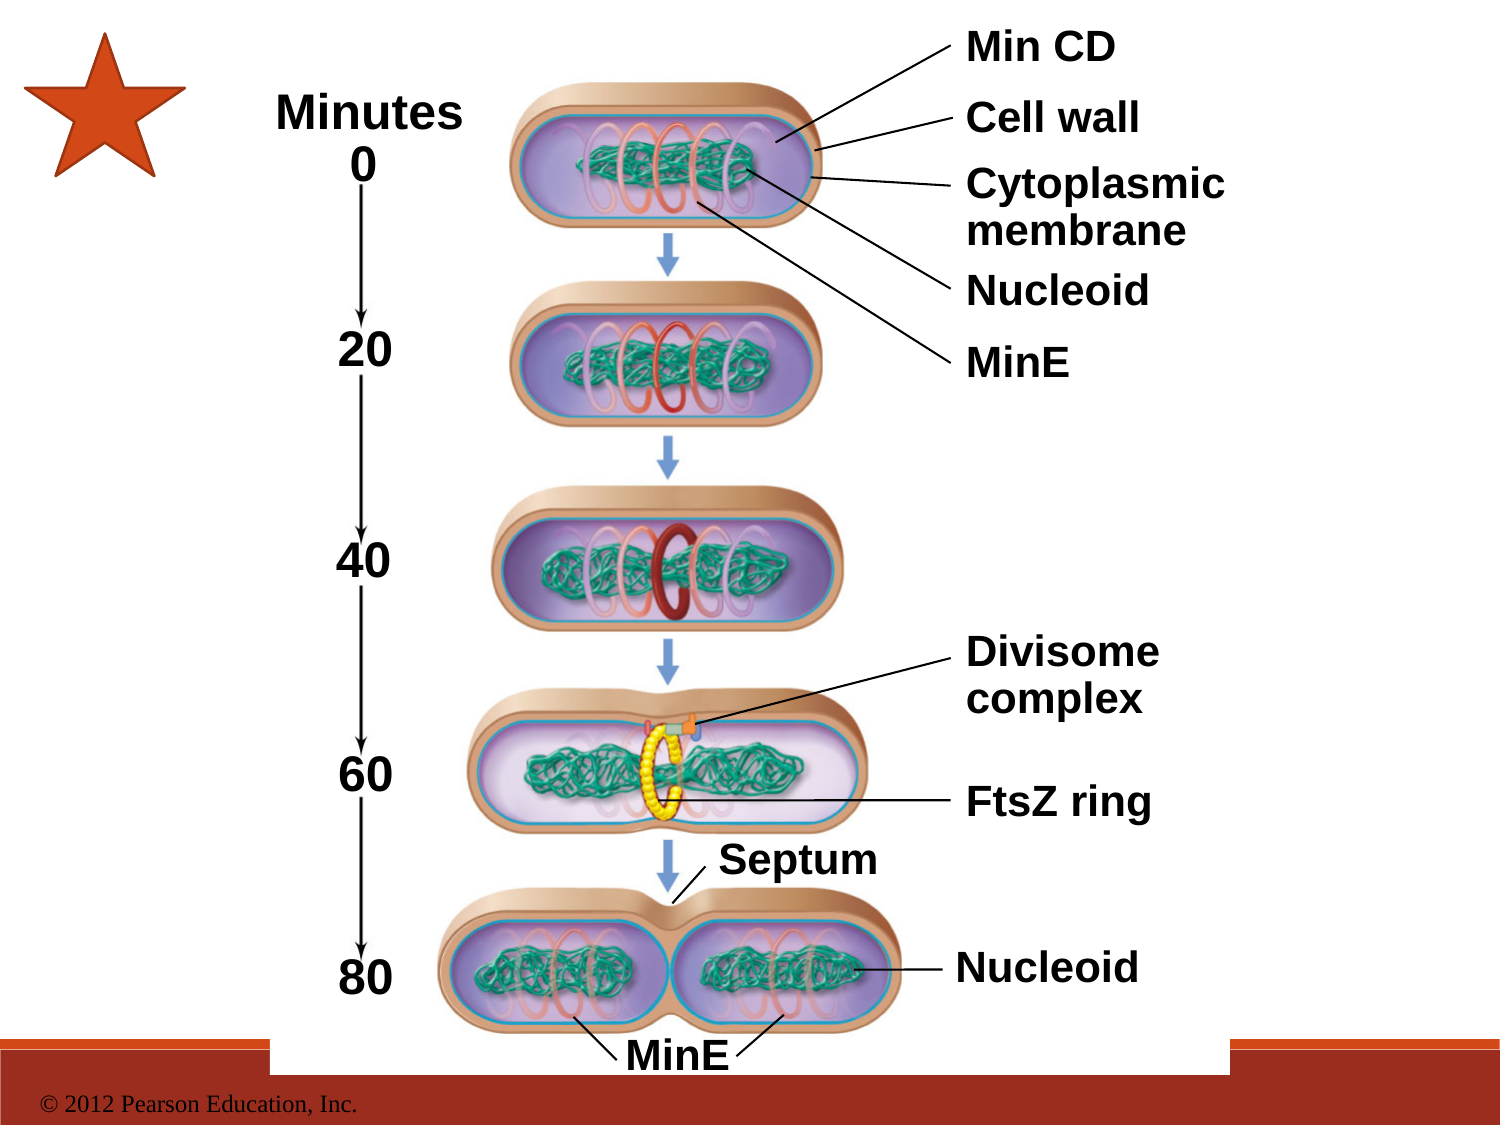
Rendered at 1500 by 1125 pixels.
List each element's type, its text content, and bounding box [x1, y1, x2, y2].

text_box © 2012 Pearson Education, Inc. [24, 1083, 400, 1121]
picture [269, 21, 1231, 1076]
text_box [23, 32, 187, 178]
